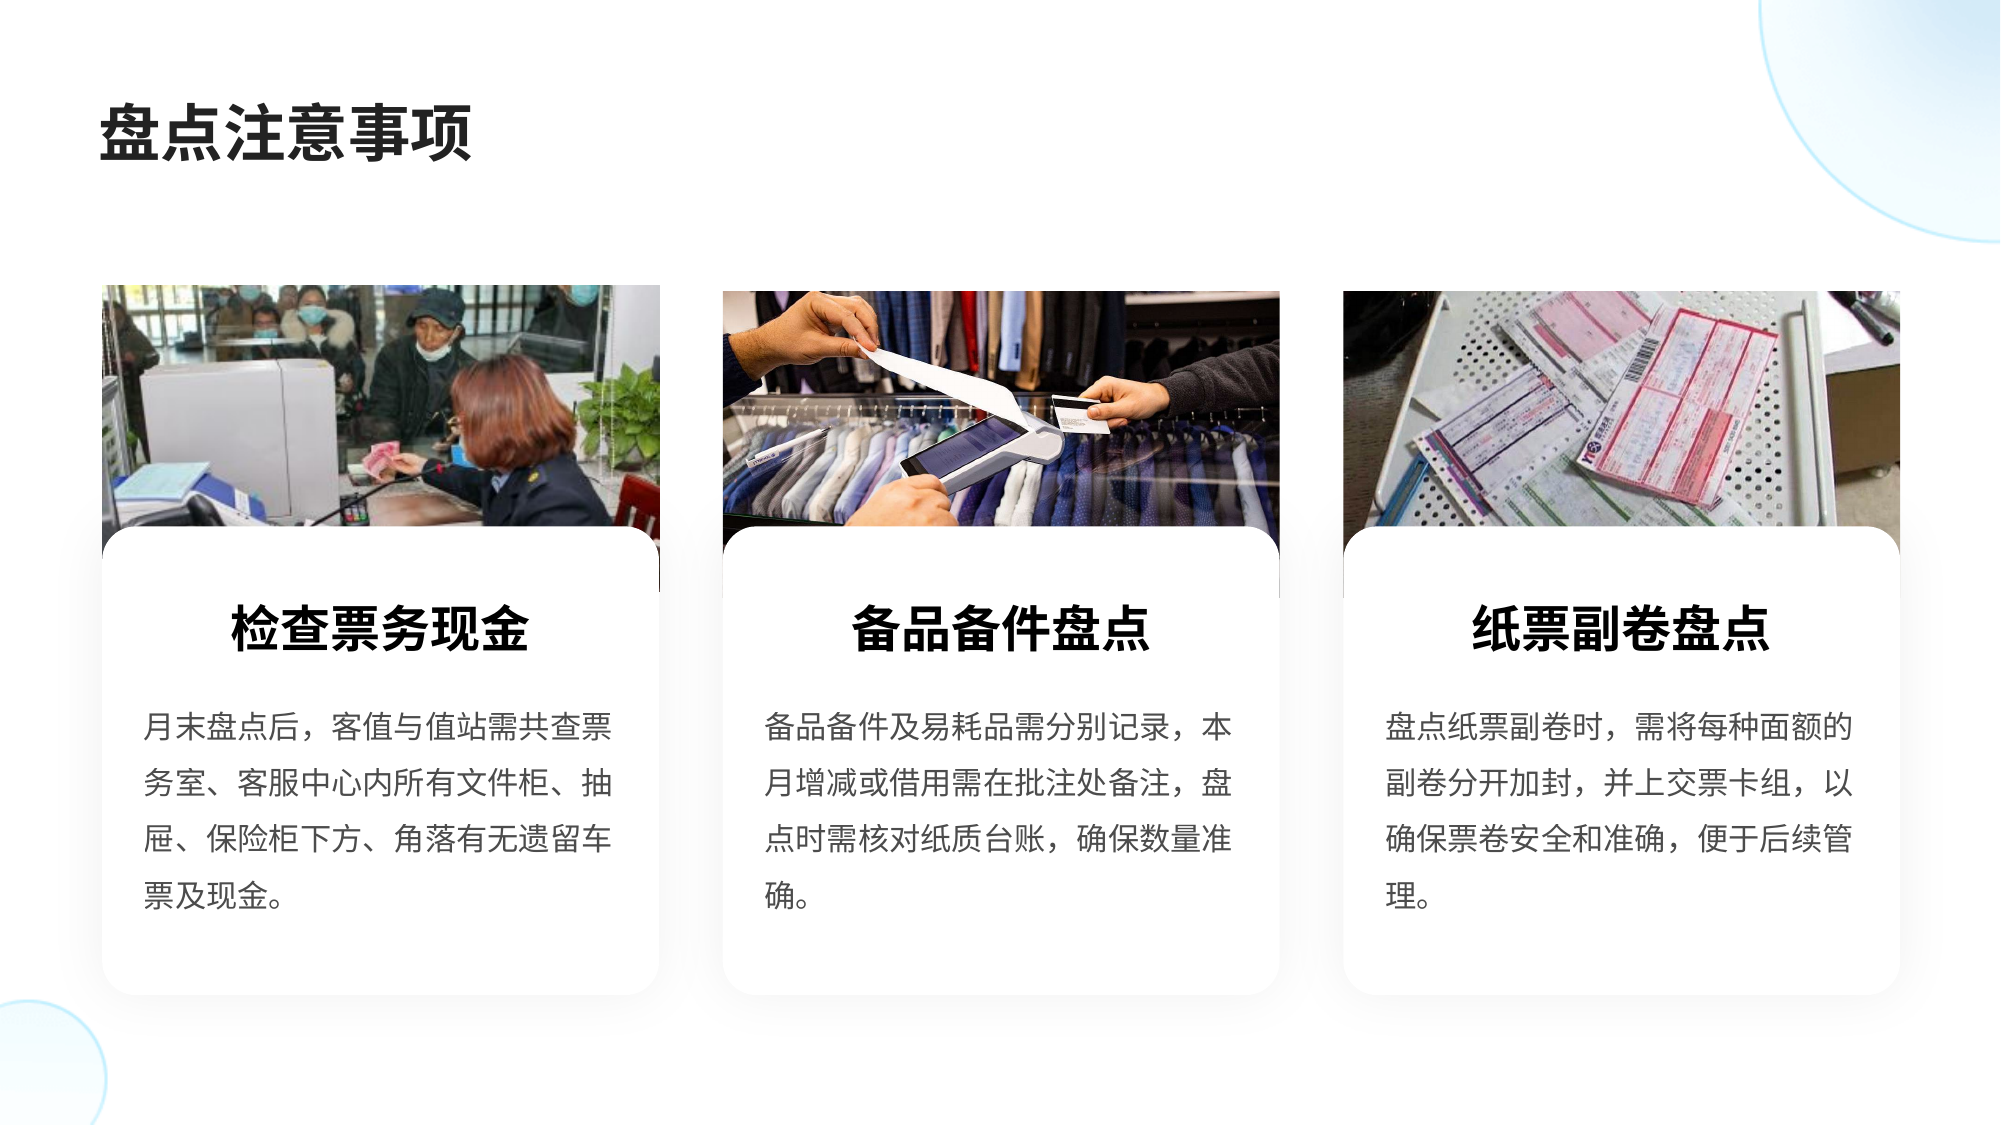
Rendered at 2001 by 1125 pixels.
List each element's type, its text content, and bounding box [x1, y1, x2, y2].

text_box 检查票务现金 [119, 600, 642, 659]
text_box [1343, 605, 1901, 996]
text_box 纸票副卷盘点 [1360, 606, 1883, 659]
text_box 备品备件及易耗品需分别记录，本月增减或借用需在批注处备注，盘点时需核对纸质台账，确保数量准确。 [753, 683, 1249, 948]
text_box [722, 603, 1280, 996]
text_box 盘点纸票副卷时，需将每种面额的副卷分开加封，并上交票卡组，以确保票卷安全和准确，便于后续管理。 [1374, 683, 1870, 948]
picture [0, 0, 2001, 1125]
text_box 备品备件盘点 [740, 605, 1263, 659]
text_box [102, 599, 660, 996]
text_box 盘点注意事项 [78, 43, 1922, 189]
text_box 月末盘点后，客值与值站需共查票务室、客服中心内所有文件柜、抽屉、保险柜下方、角落有无遗留车票及现金。 [133, 683, 629, 948]
